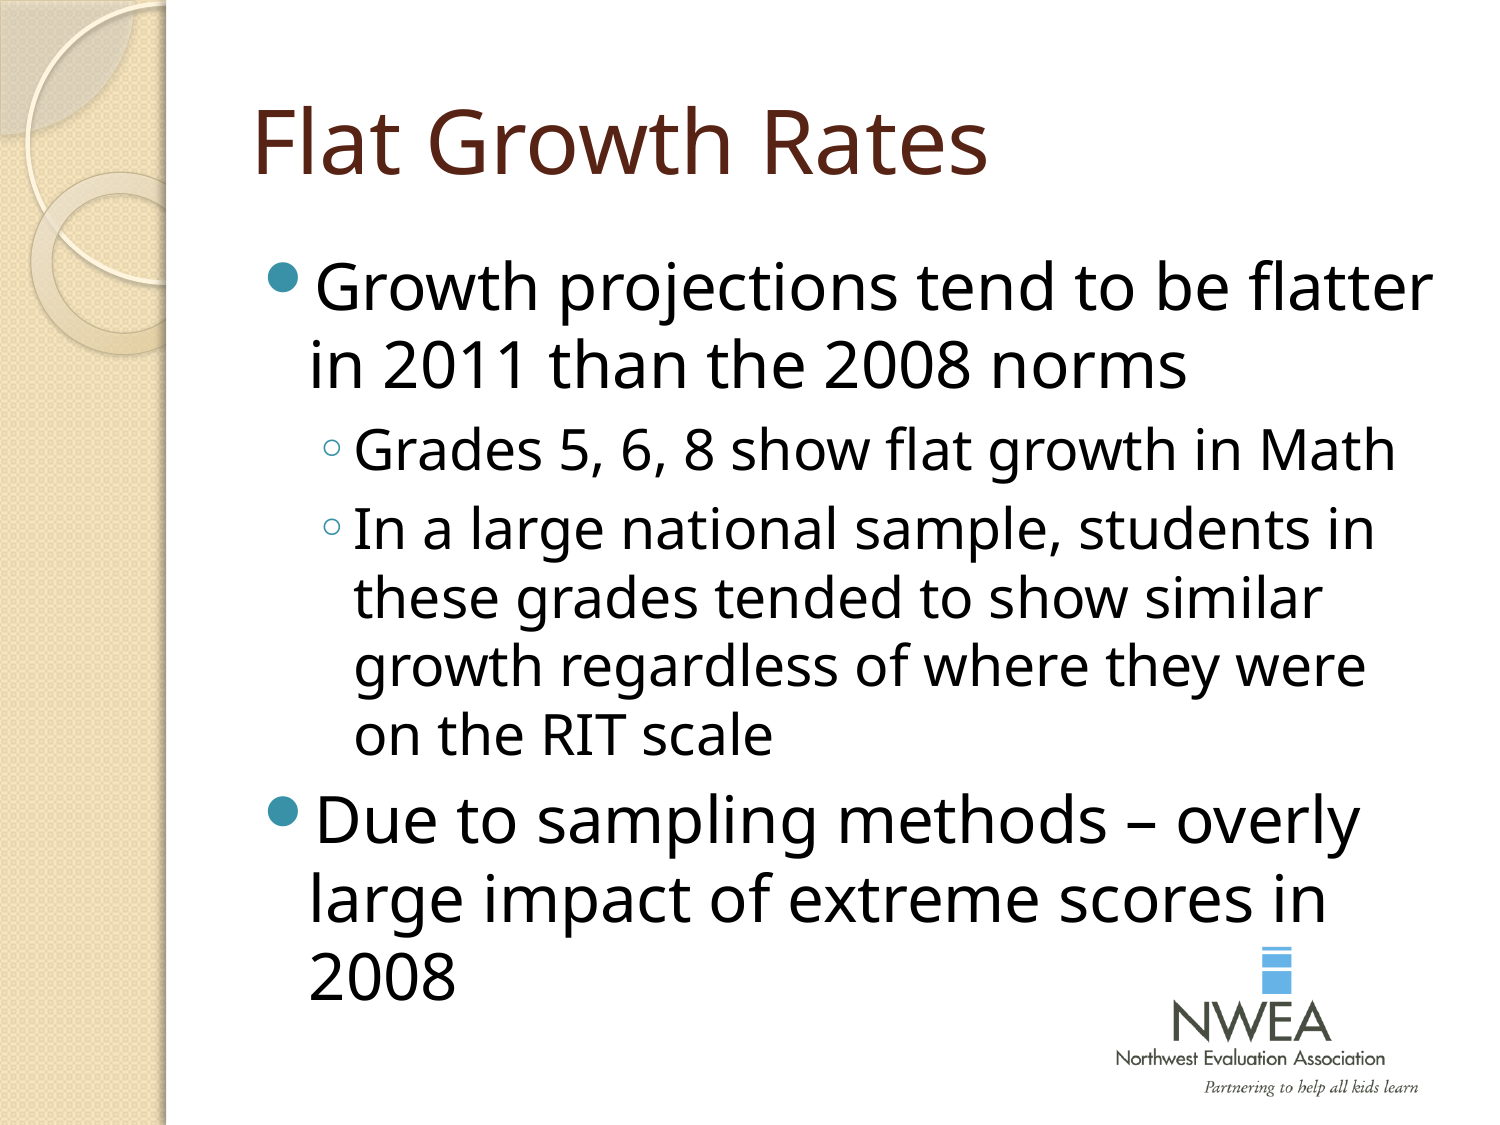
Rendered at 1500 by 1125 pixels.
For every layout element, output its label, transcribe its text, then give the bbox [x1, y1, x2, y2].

picture [1087, 918, 1448, 1125]
title Flat Growth Rates [235, 45, 1466, 233]
list Growth projections tend to be flatter in 2011 than the 2008 norms Grades 5, 6, 8 show flat growth in Math In a large national sample, students in these grades tended to show similar growth regardless of where they were on the RIT scale Due to sampling methods – overly large impact of extreme scores in 2008 [235, 237, 1466, 1025]
